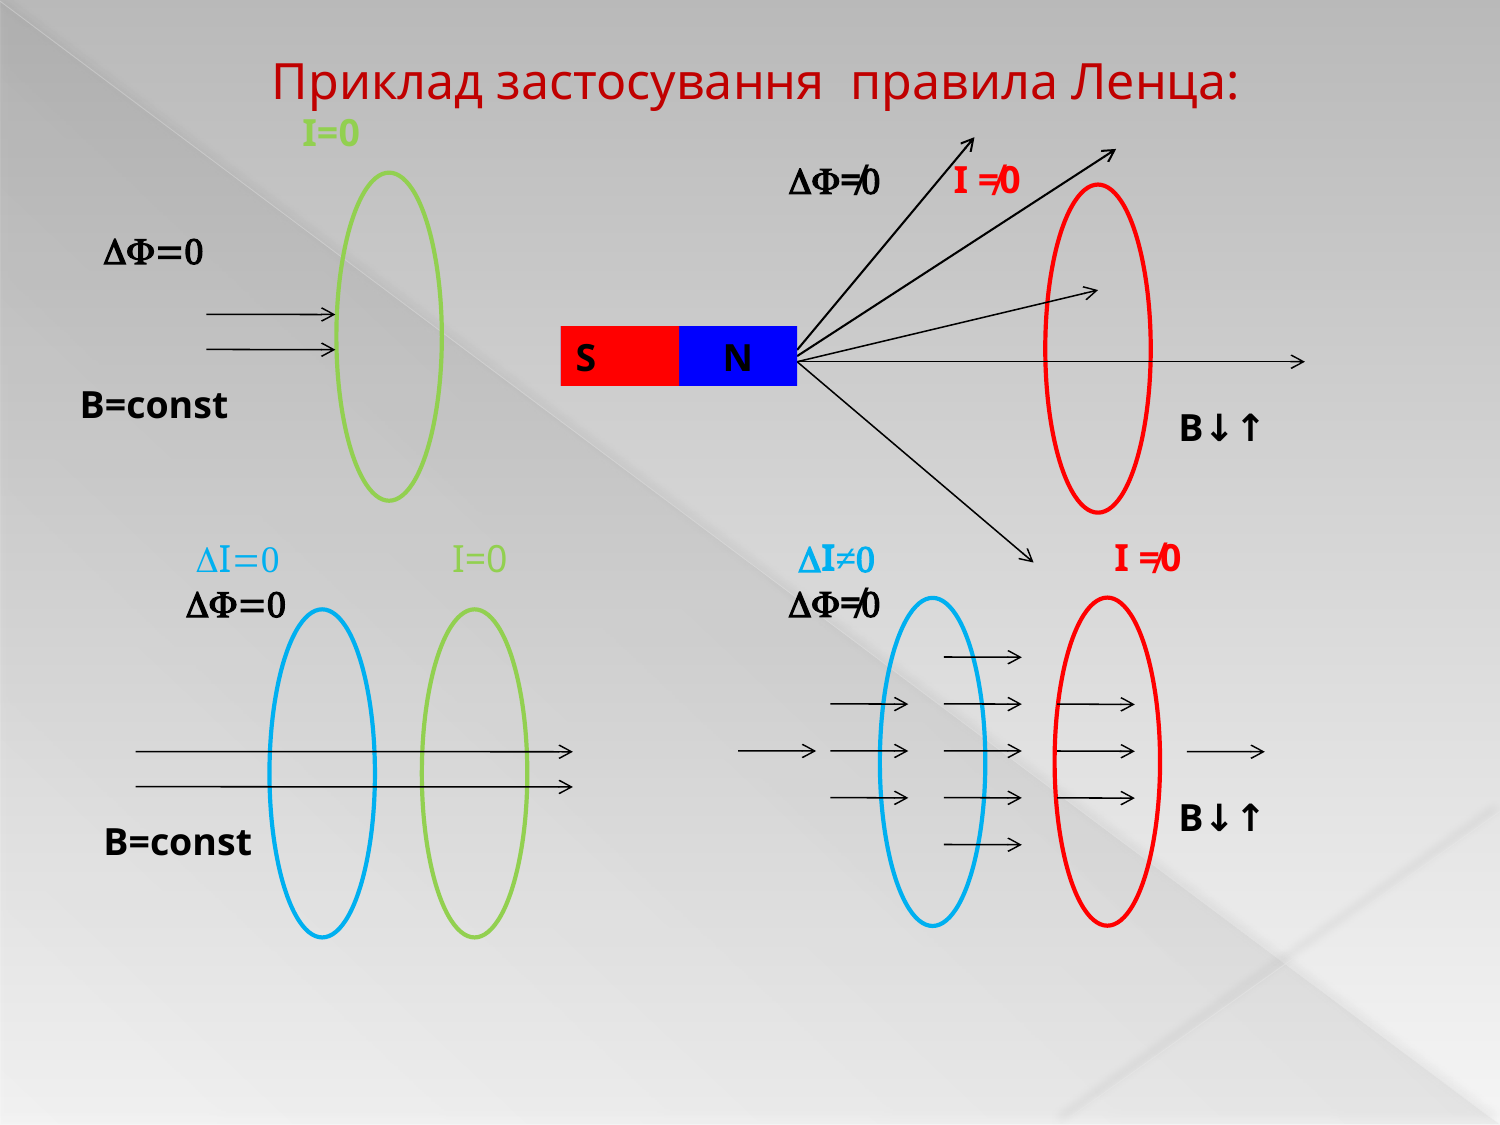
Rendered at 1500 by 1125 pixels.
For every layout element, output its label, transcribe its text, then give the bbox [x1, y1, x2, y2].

text_box [885, 846, 980, 929]
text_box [170, 527, 609, 633]
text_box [206, 314, 336, 350]
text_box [135, 751, 574, 788]
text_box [1038, 362, 1099, 514]
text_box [773, 148, 1045, 210]
text_box Приклад застосування правила Ленца: [183, 42, 1329, 118]
text_box B=const [88, 810, 313, 871]
text_box [893, 633, 972, 644]
text_box B=const [64, 373, 290, 434]
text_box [88, 101, 394, 280]
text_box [737, 656, 1265, 845]
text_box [773, 526, 1282, 633]
text_box S [560, 326, 680, 386]
text_box [267, 788, 377, 940]
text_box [796, 361, 1034, 514]
text_box [1060, 846, 1155, 928]
text_box [1068, 633, 1147, 644]
text_box [420, 633, 529, 738]
text_box [1101, 362, 1153, 514]
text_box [796, 210, 975, 351]
text_box B↓↑ [1163, 397, 1388, 521]
text_box [334, 172, 444, 503]
text_box [268, 633, 376, 738]
text_box [1121, 197, 1153, 348]
text_box S N [680, 326, 787, 386]
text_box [976, 148, 1117, 357]
text_box [419, 788, 530, 940]
text_box B↓↑ [1163, 786, 1388, 847]
